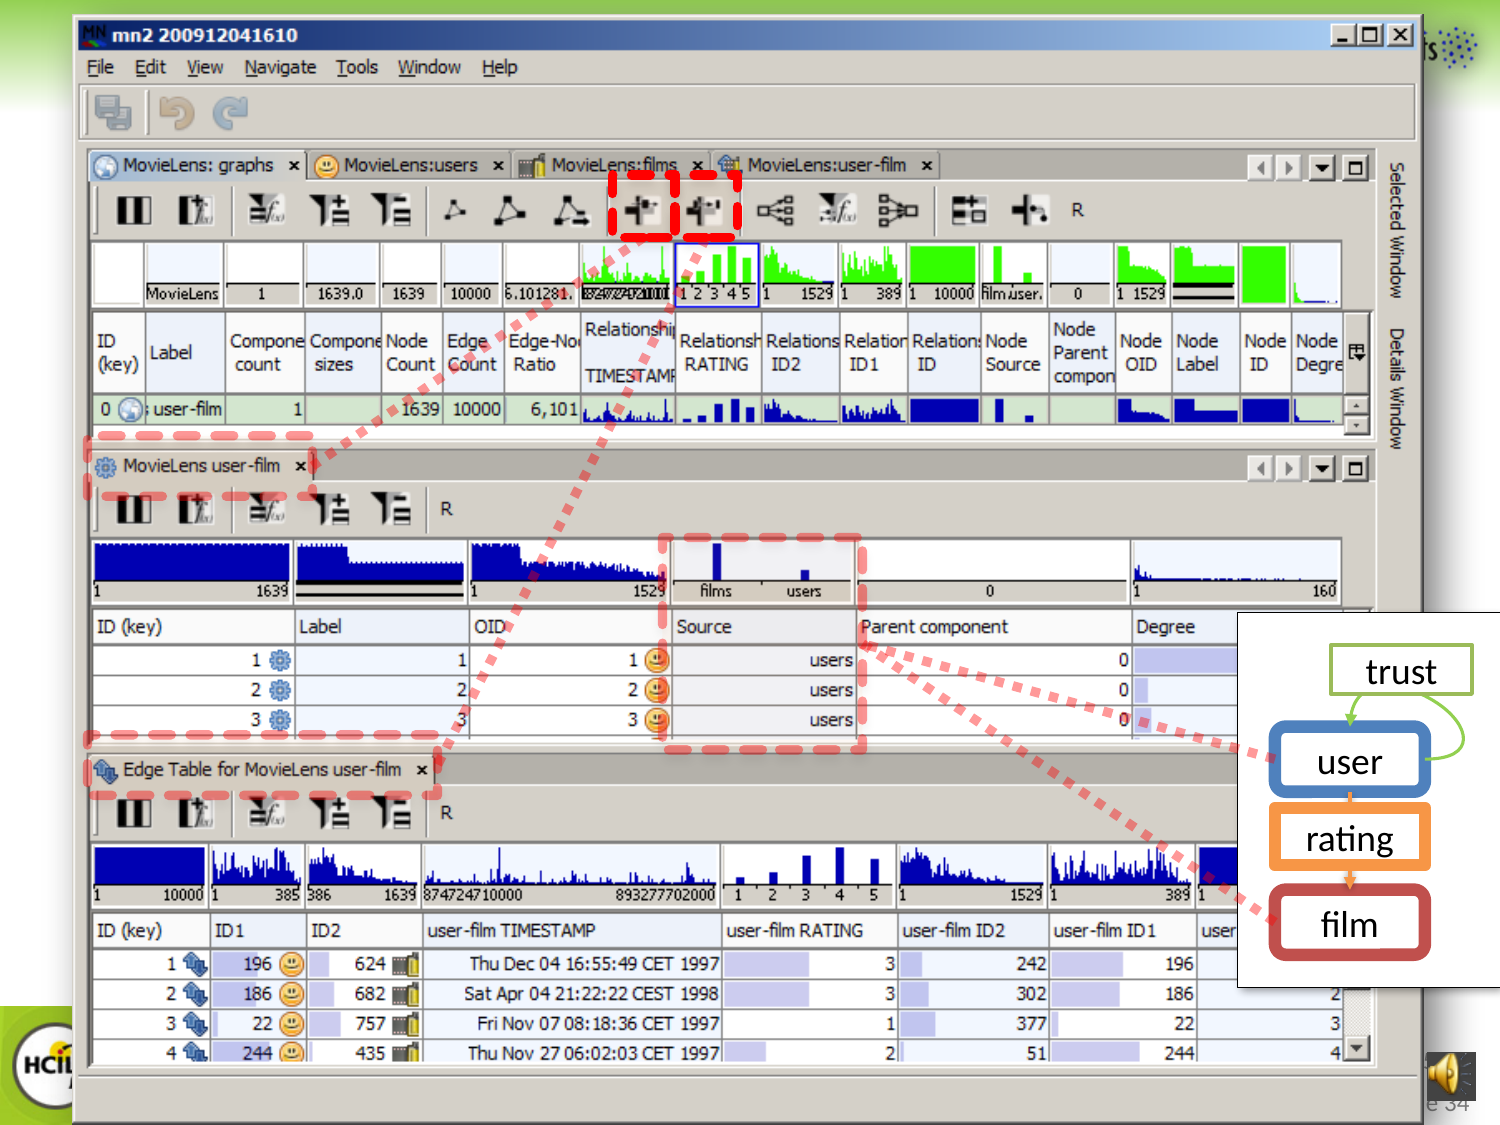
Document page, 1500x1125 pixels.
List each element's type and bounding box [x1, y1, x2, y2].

text_box [307, 366, 836, 636]
text_box [1237, 612, 1500, 988]
picture [1426, 1051, 1477, 1102]
text_box [862, 643, 1276, 760]
text_box [363, 185, 593, 365]
picture [0, 12, 1500, 1125]
text_box [862, 766, 1276, 923]
